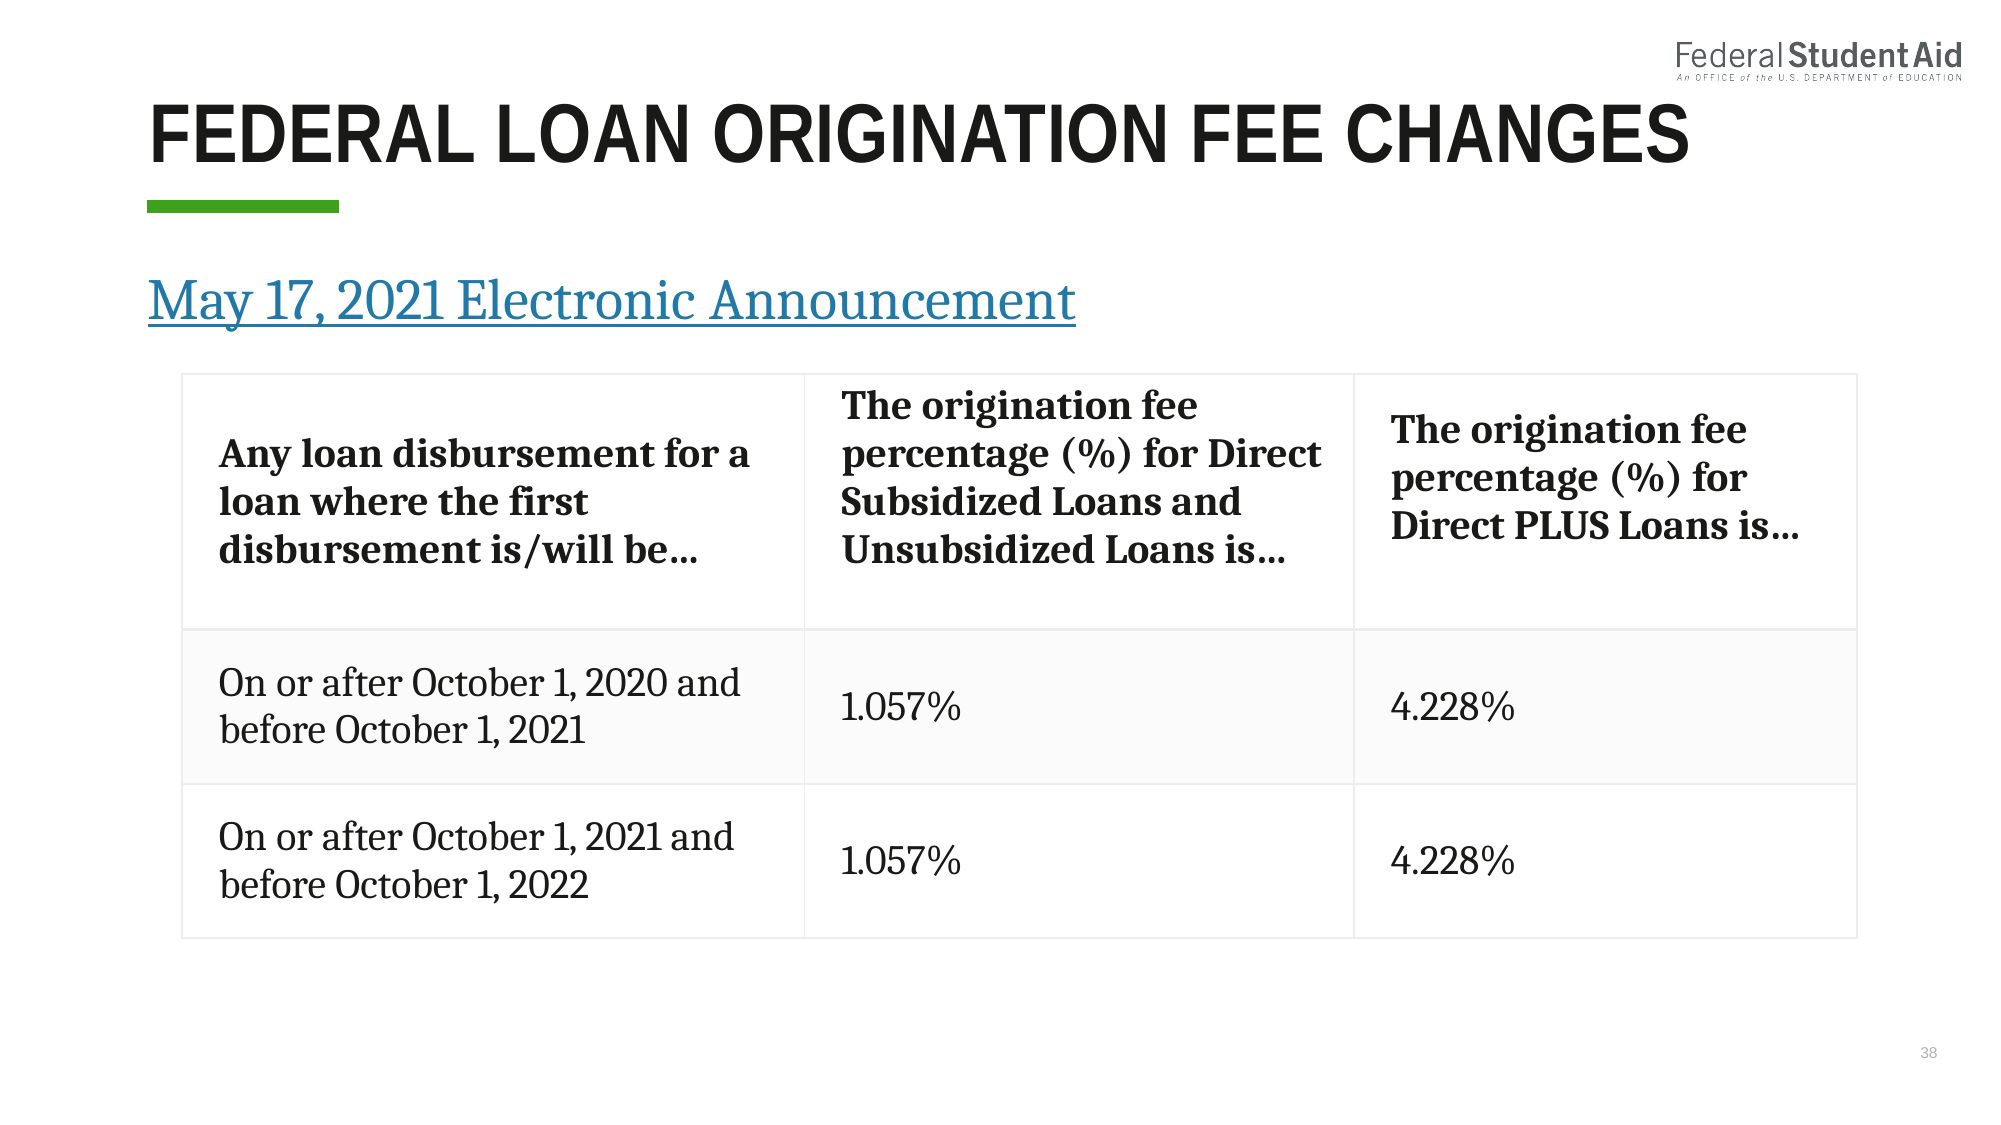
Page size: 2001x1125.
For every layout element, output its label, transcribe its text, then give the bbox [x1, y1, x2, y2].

picture [1651, 16, 1986, 106]
table_cell 4.228% [1355, 785, 1856, 937]
table_cell 1.057% [805, 631, 1353, 783]
table_cell 1.057% [805, 785, 1353, 937]
table_header The origination fee percentage (%) for Direct Subsidized Loans and Unsubsidized Loans is… [805, 375, 1353, 628]
title Federal Loan Origination fee changes [149, 57, 1785, 189]
table_header The origination fee percentage (%) for Direct PLUS Loans is… [1355, 375, 1856, 628]
table_cell On or after October 1, 2021 and before October 1, 2022 [183, 785, 804, 937]
slide_number 38 [1920, 1042, 1986, 1094]
table_cell 4.228% [1355, 631, 1856, 783]
table_cell On or after October 1, 2020 and before October 1, 2021 [183, 631, 804, 783]
table_header Any loan disbursement for a loan where the first disbursement is/will be… [183, 375, 804, 628]
text_box May 17, 2021 Electronic Announcement [132, 253, 1659, 361]
